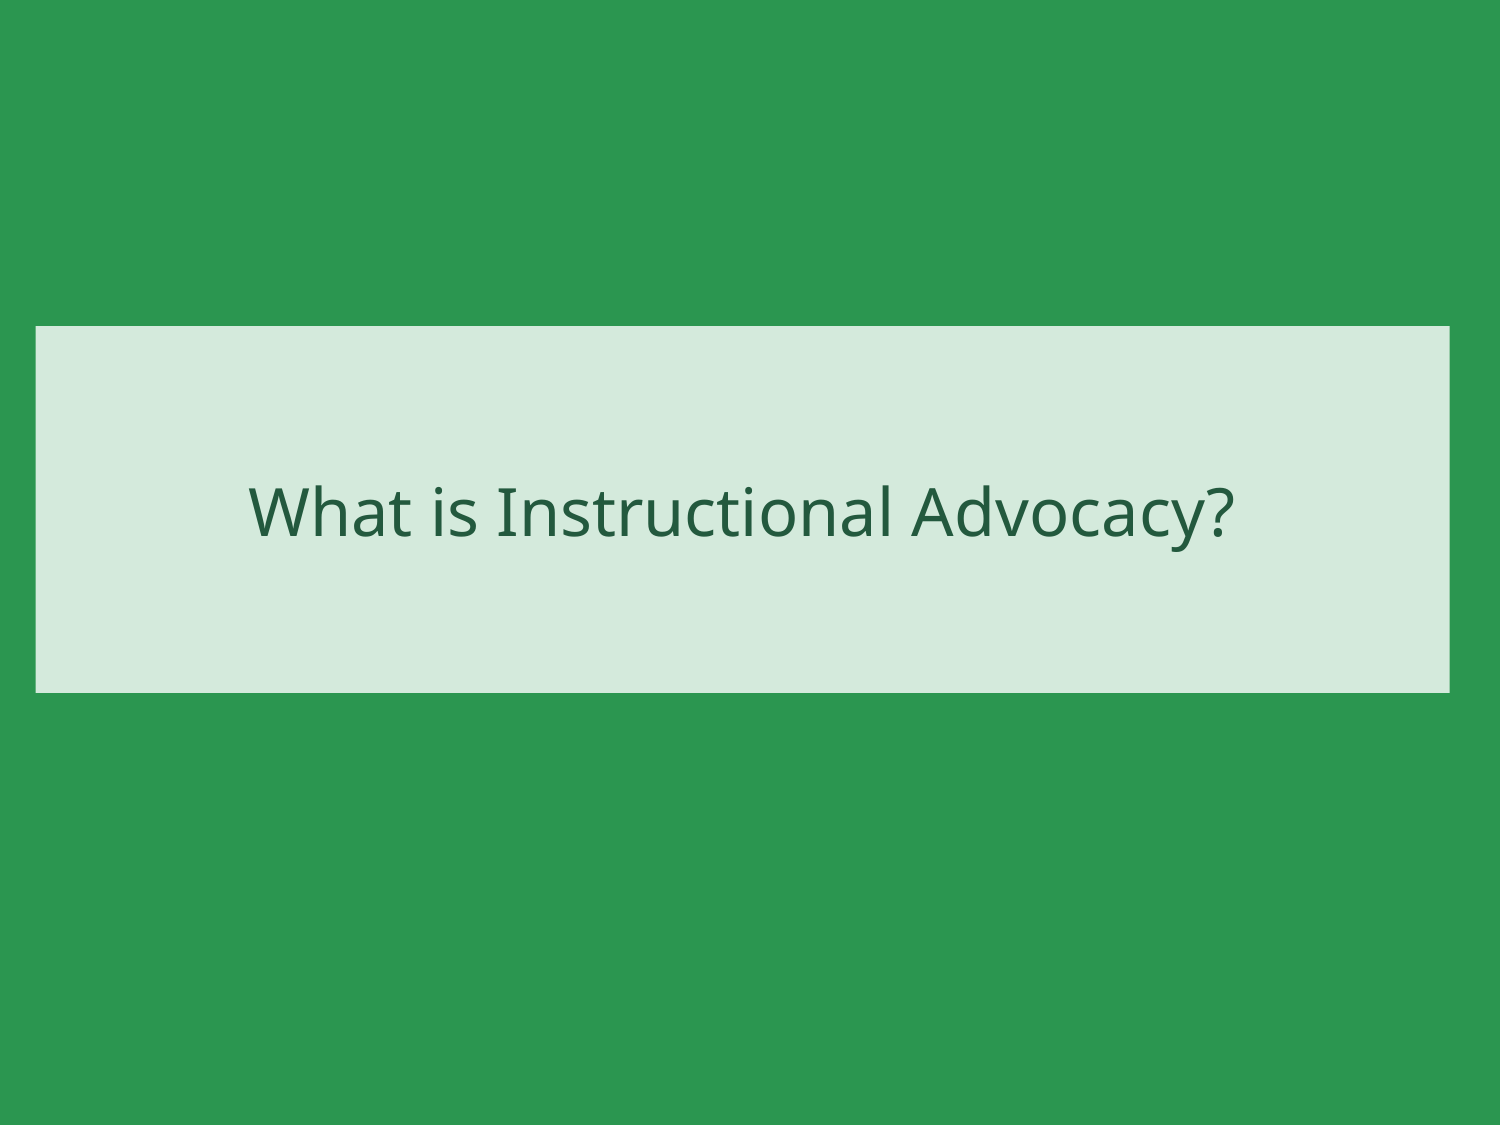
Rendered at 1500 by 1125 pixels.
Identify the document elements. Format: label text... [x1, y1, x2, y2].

title What is Instructional Advocacy? [35, 326, 1450, 693]
